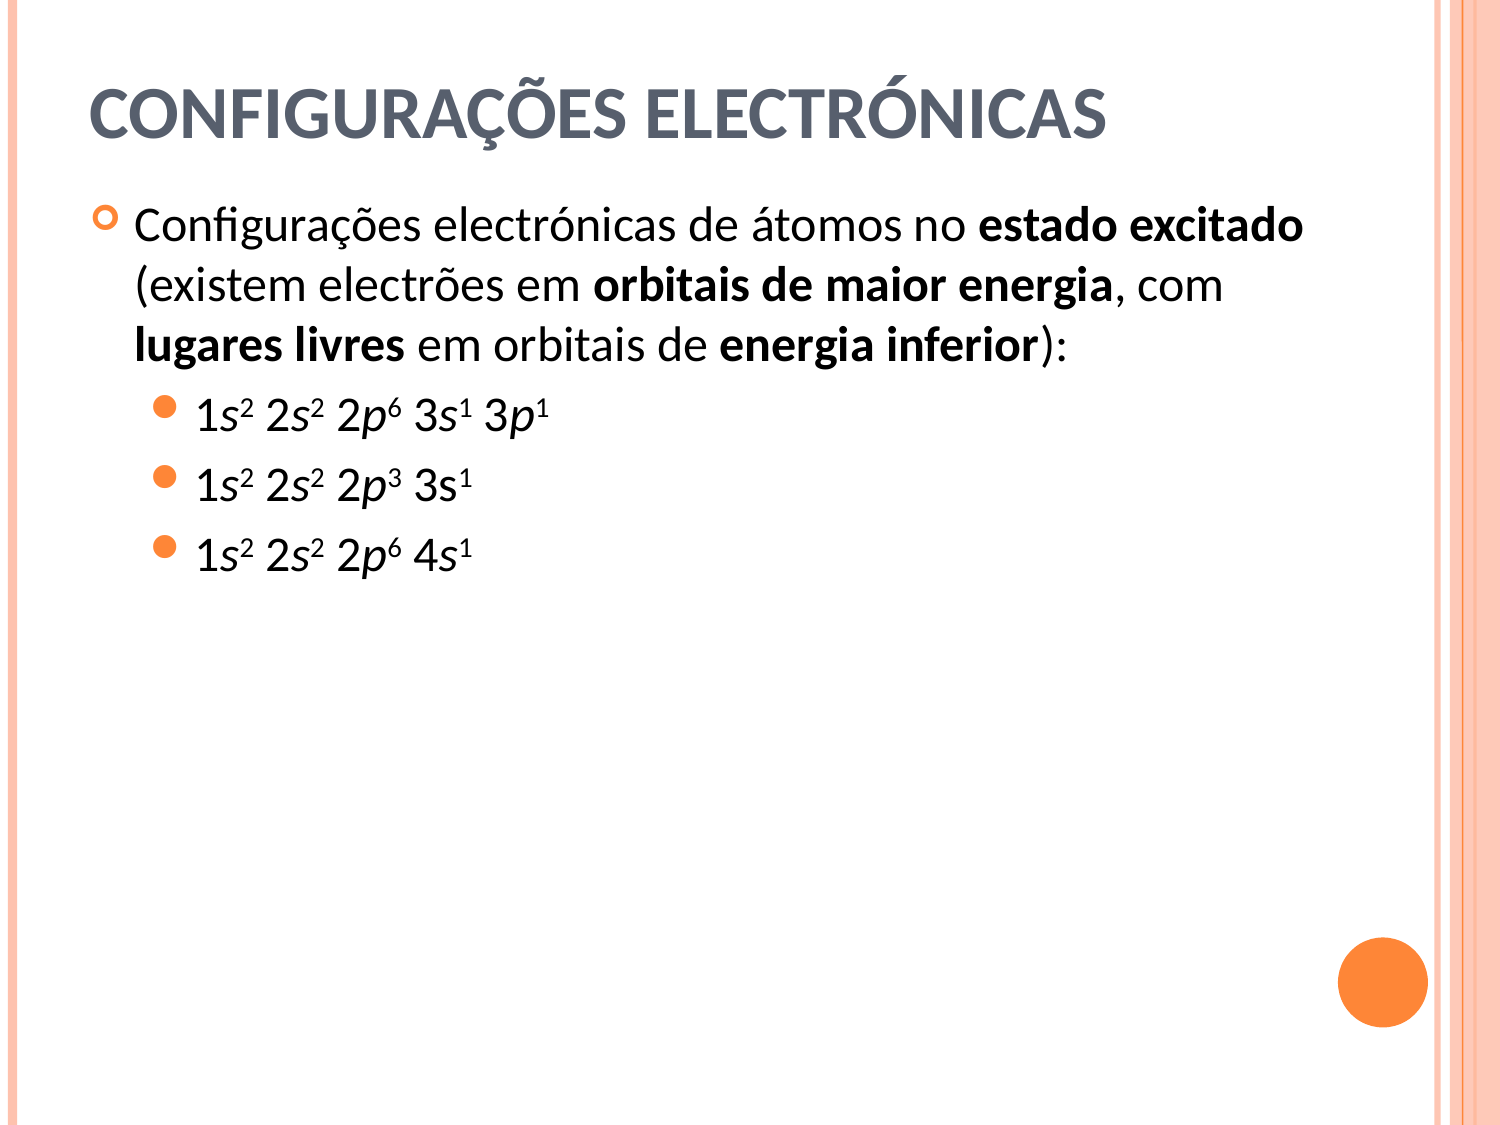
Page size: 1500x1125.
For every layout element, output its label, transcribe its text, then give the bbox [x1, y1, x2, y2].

list Configurações electrónicas de átomos no estado excitado (existem electrões em orbitais de maior energia, com lugares livres em orbitais de energia inferior): 1s2 2s2 2p6 3s1 3p1 1s2 2s2 2p3 3s1 1s2 2s2 2p6 4s1 [75, 184, 1424, 984]
title Configurações electrónicas [75, 45, 1300, 161]
